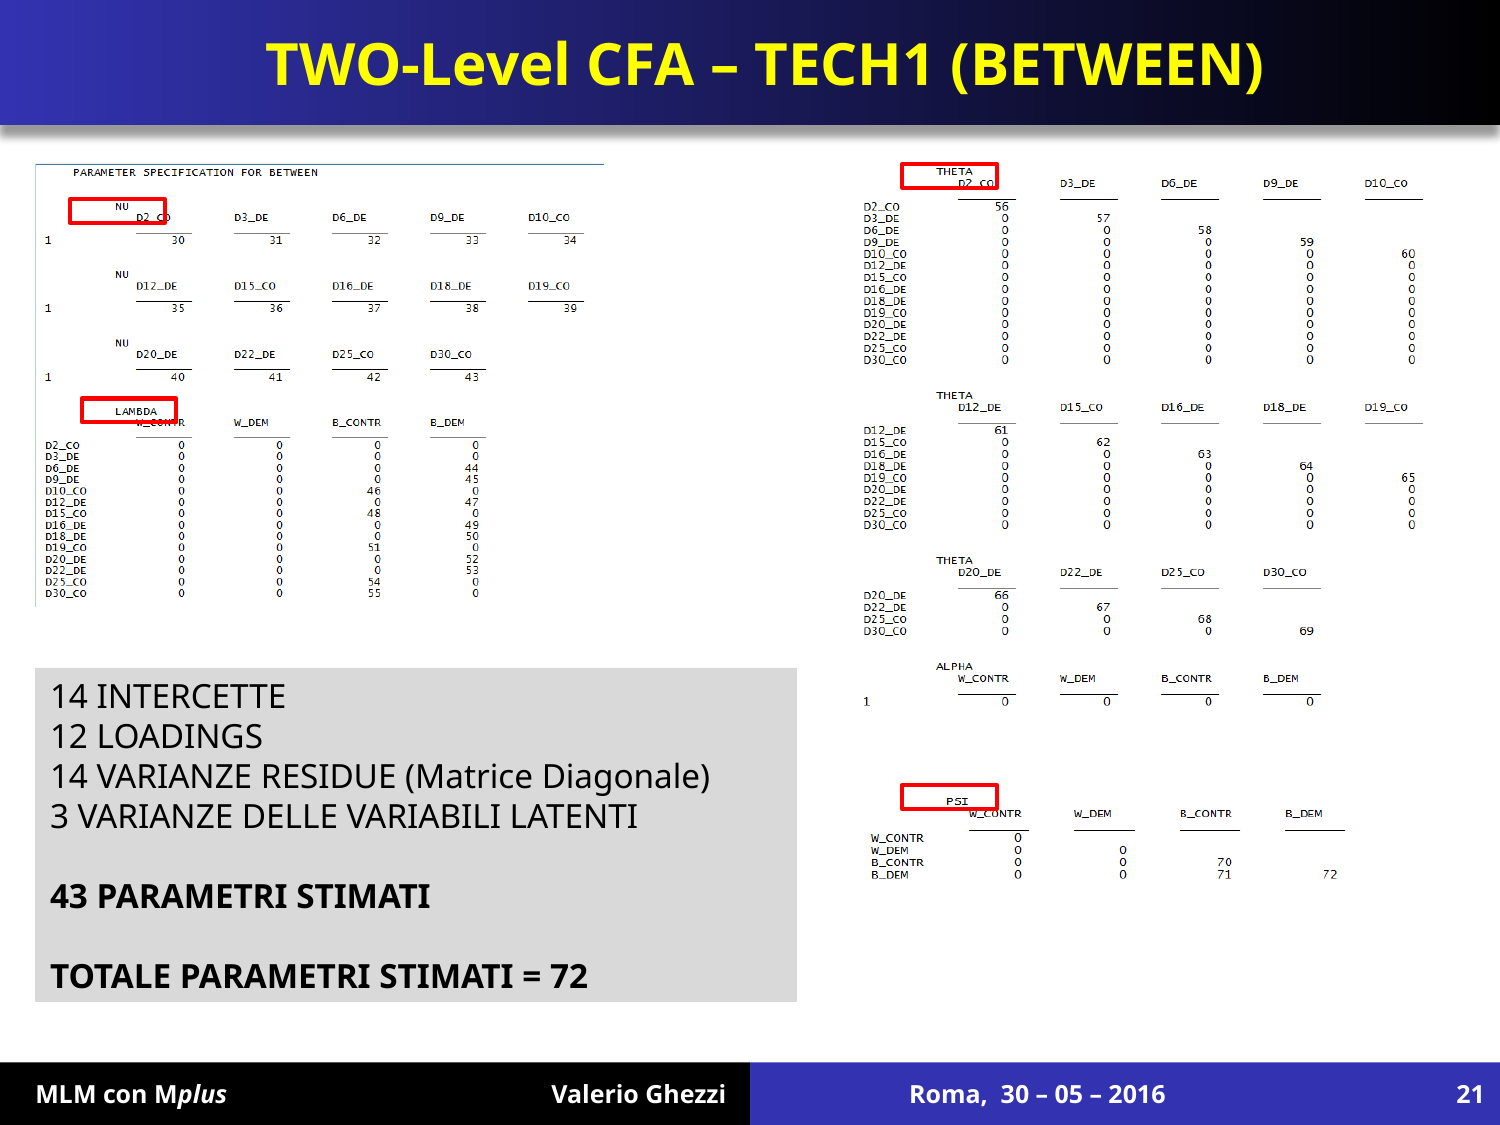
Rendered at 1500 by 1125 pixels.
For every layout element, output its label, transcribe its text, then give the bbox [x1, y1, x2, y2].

list MLM con Mplus Valerio Ghezzi [0, 1062, 750, 1125]
text_box 14 INTERCETTE 12 LOADINGS 14 VARIANZE RESIDUE (Matrice Diagonale) 3 VARIANZE DELLE VARIABILI LATENTI 43 PARAMETRI STIMATI TOTALE PARAMETRI STIMATI = 72 [35, 667, 797, 1002]
picture [866, 784, 1356, 895]
picture [34, 163, 604, 608]
text_box Roma, 30 – 05 – 2016 [750, 1062, 1325, 1125]
picture [855, 152, 1454, 715]
slide_number 21 [1325, 1065, 1500, 1125]
title TWO-Level CFA – TECH1 (BETWEEN) [0, 0, 1500, 126]
